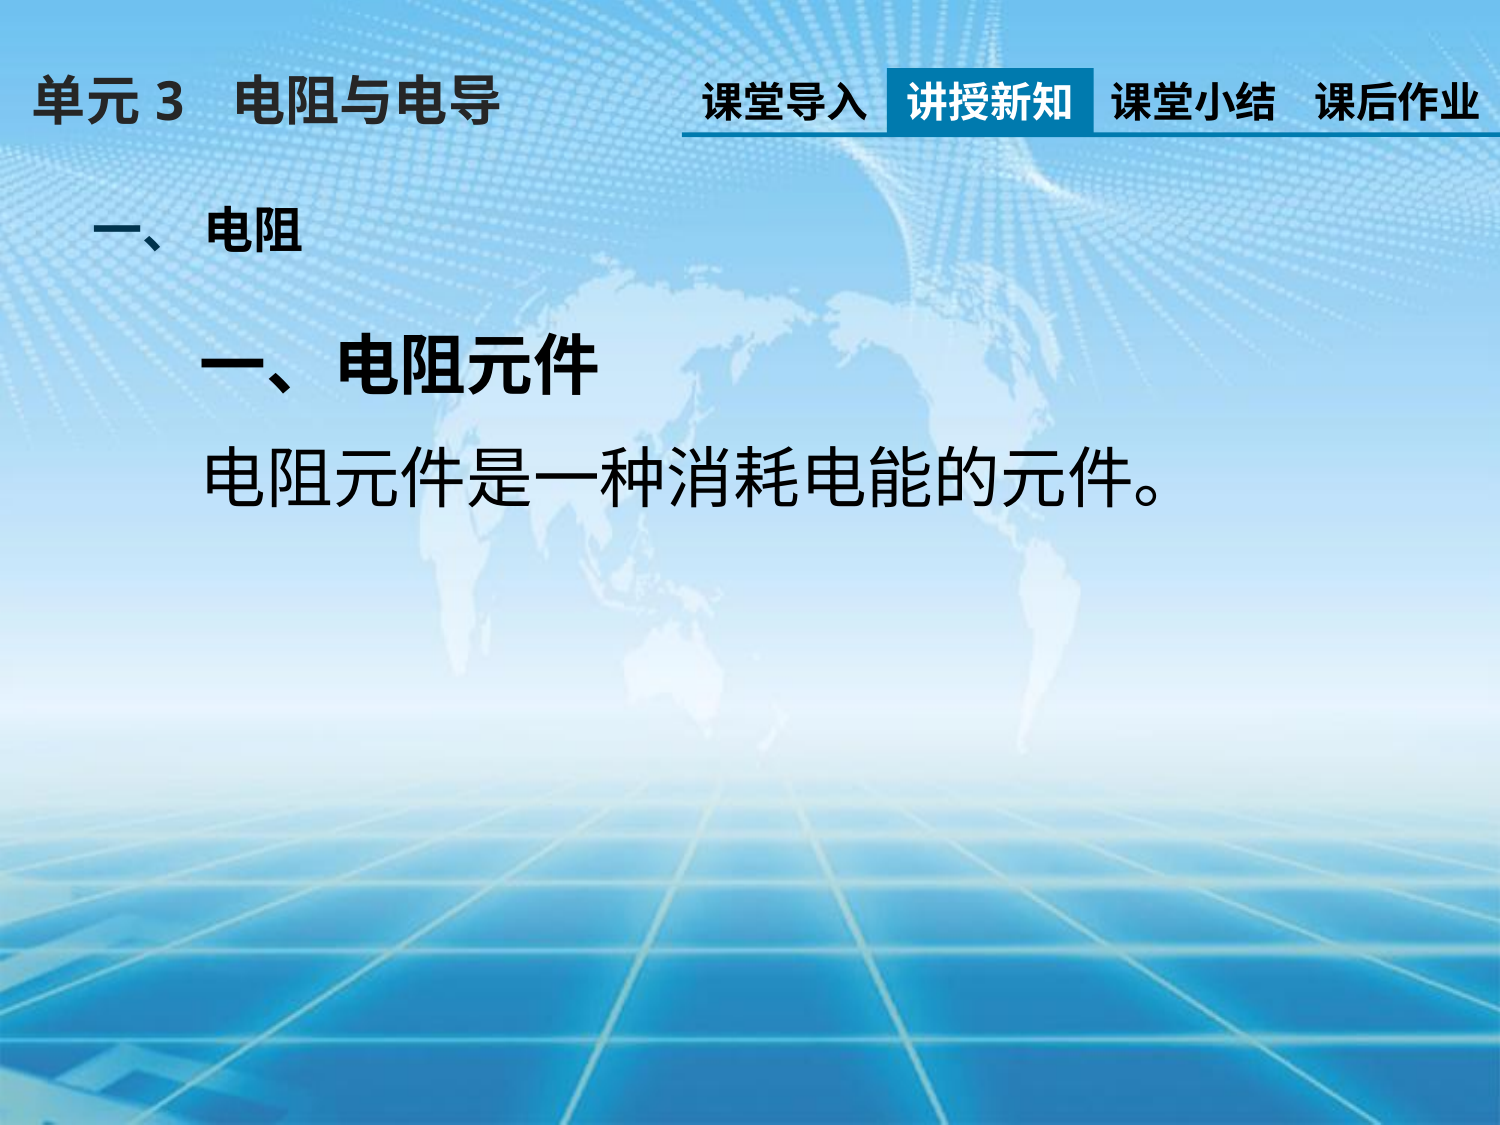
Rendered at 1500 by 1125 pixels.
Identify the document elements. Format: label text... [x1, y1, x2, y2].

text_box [16, 59, 1500, 140]
text_box 一、电阻元件 电阻元件是一种消耗电能的元件。 [184, 315, 1260, 524]
text_box 一、 电阻 [19, 167, 377, 289]
picture [0, 0, 1500, 1125]
